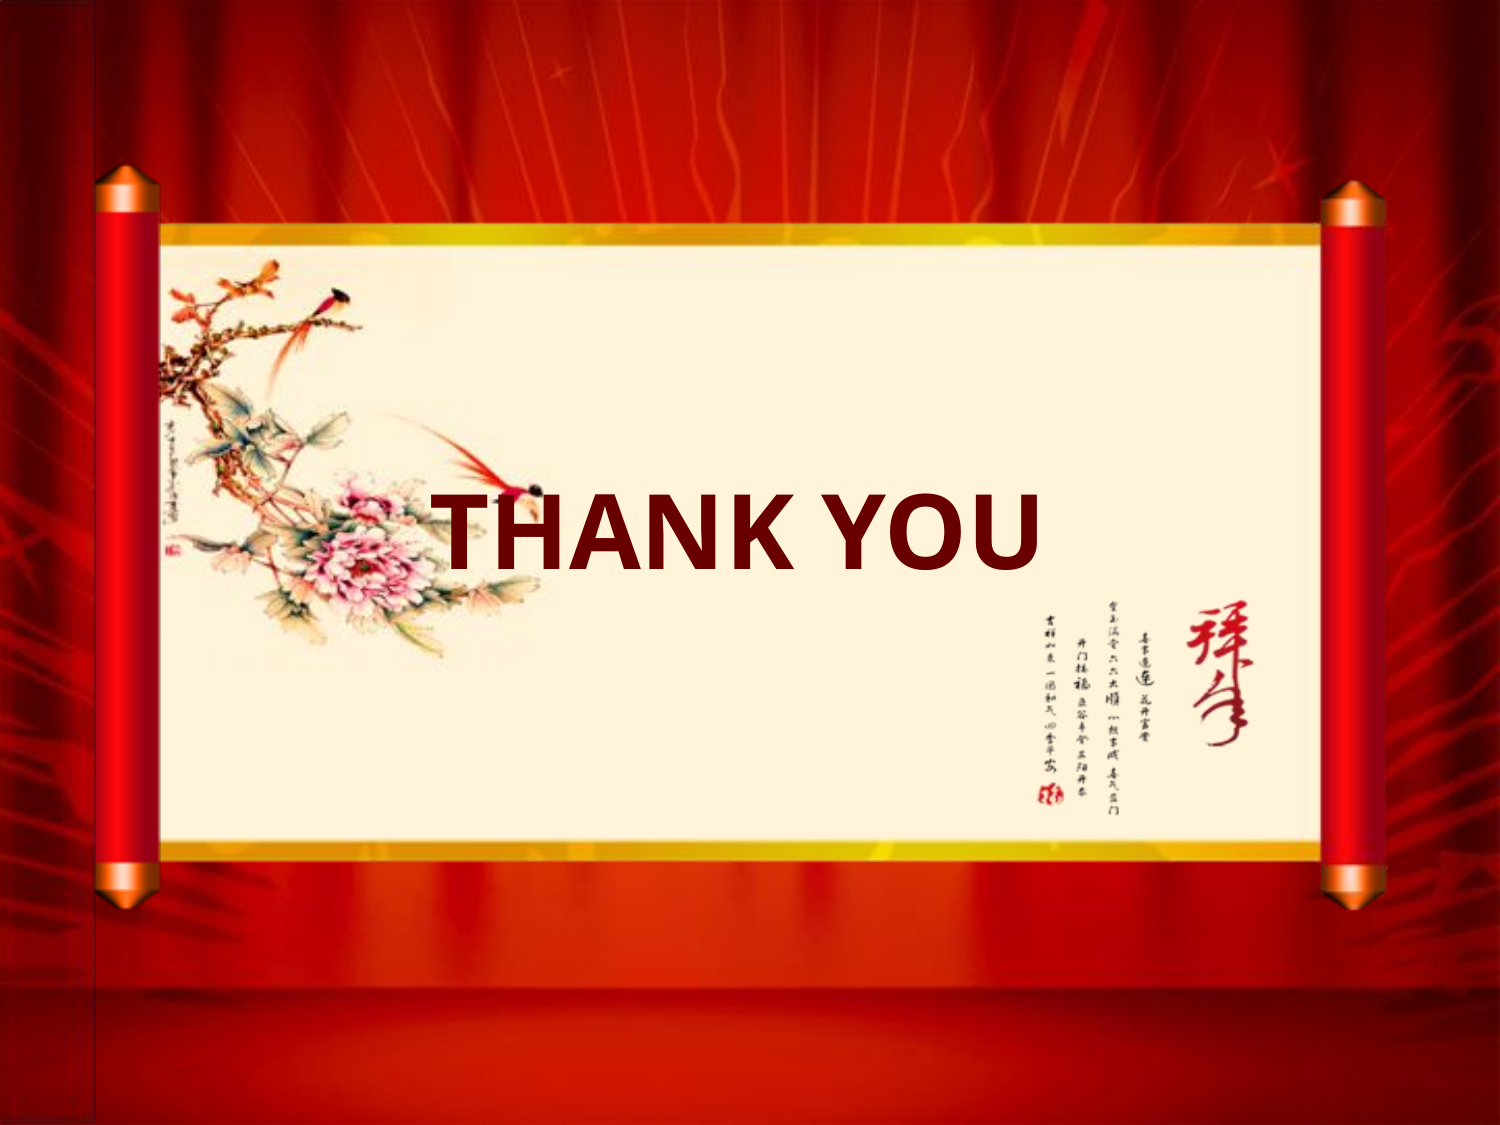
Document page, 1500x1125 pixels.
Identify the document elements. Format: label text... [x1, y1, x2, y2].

text_box THANK YOU [301, 457, 1175, 598]
picture [0, 0, 1500, 1125]
